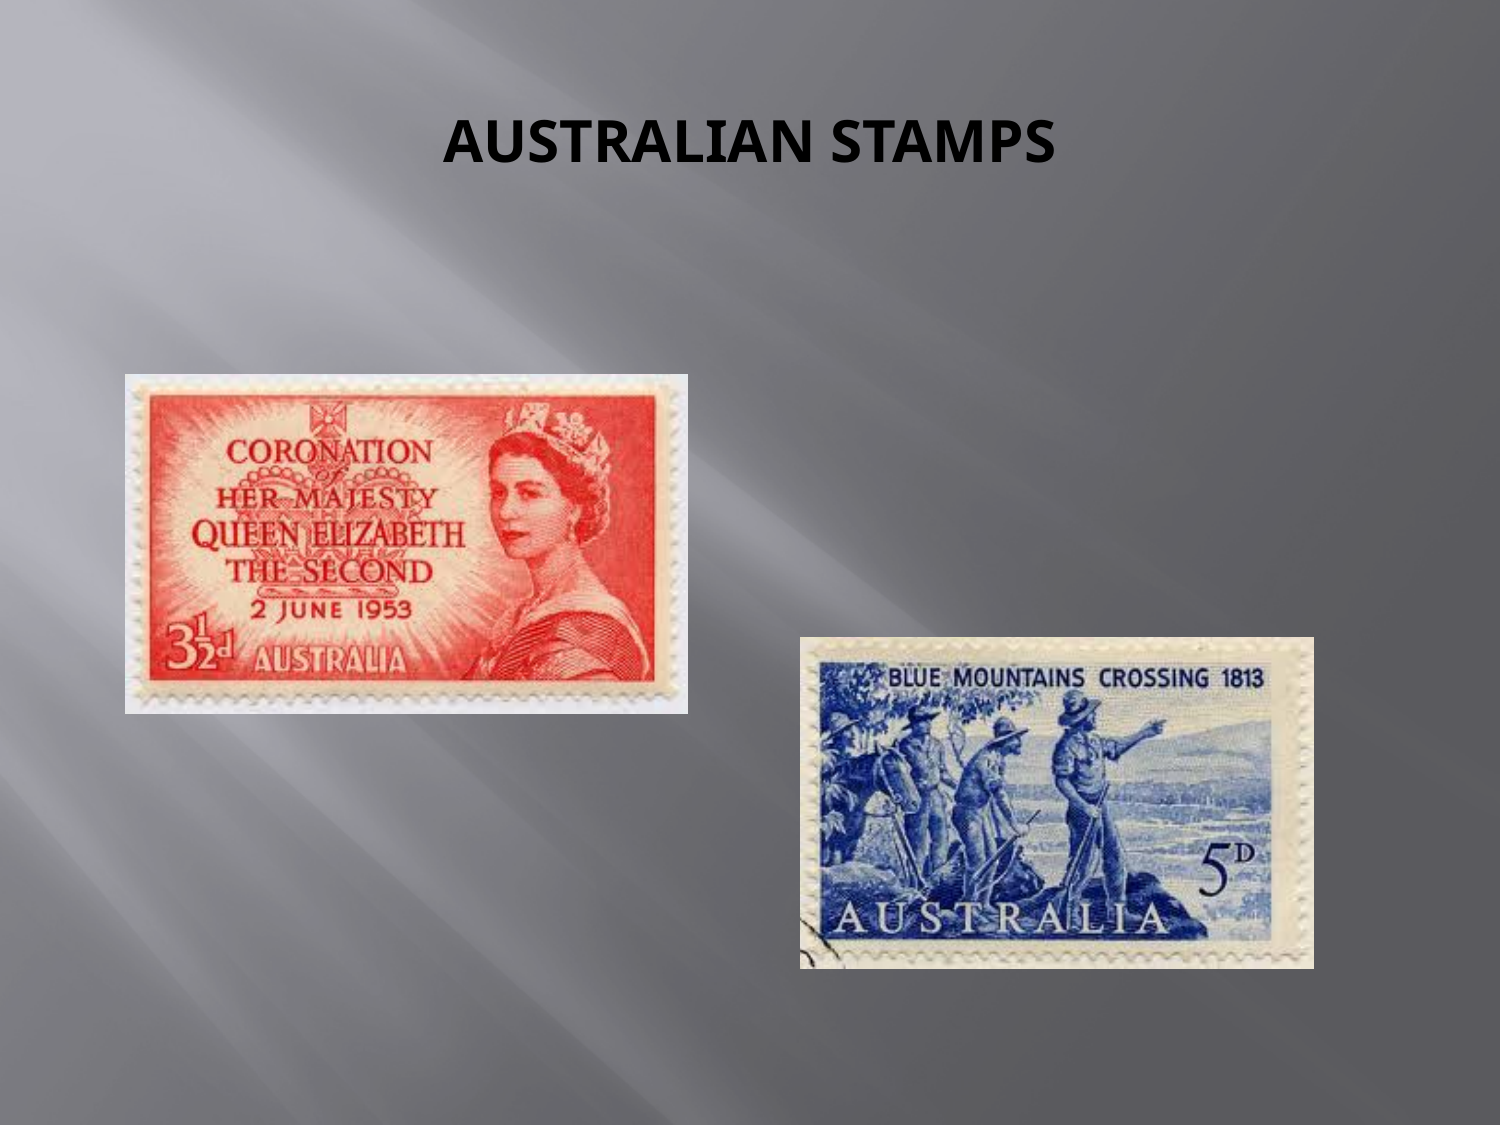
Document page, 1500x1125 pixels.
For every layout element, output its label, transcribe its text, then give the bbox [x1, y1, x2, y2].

title AUSTRALIAN STAMPS [75, 45, 1425, 233]
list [124, 374, 688, 714]
picture [799, 637, 1314, 969]
